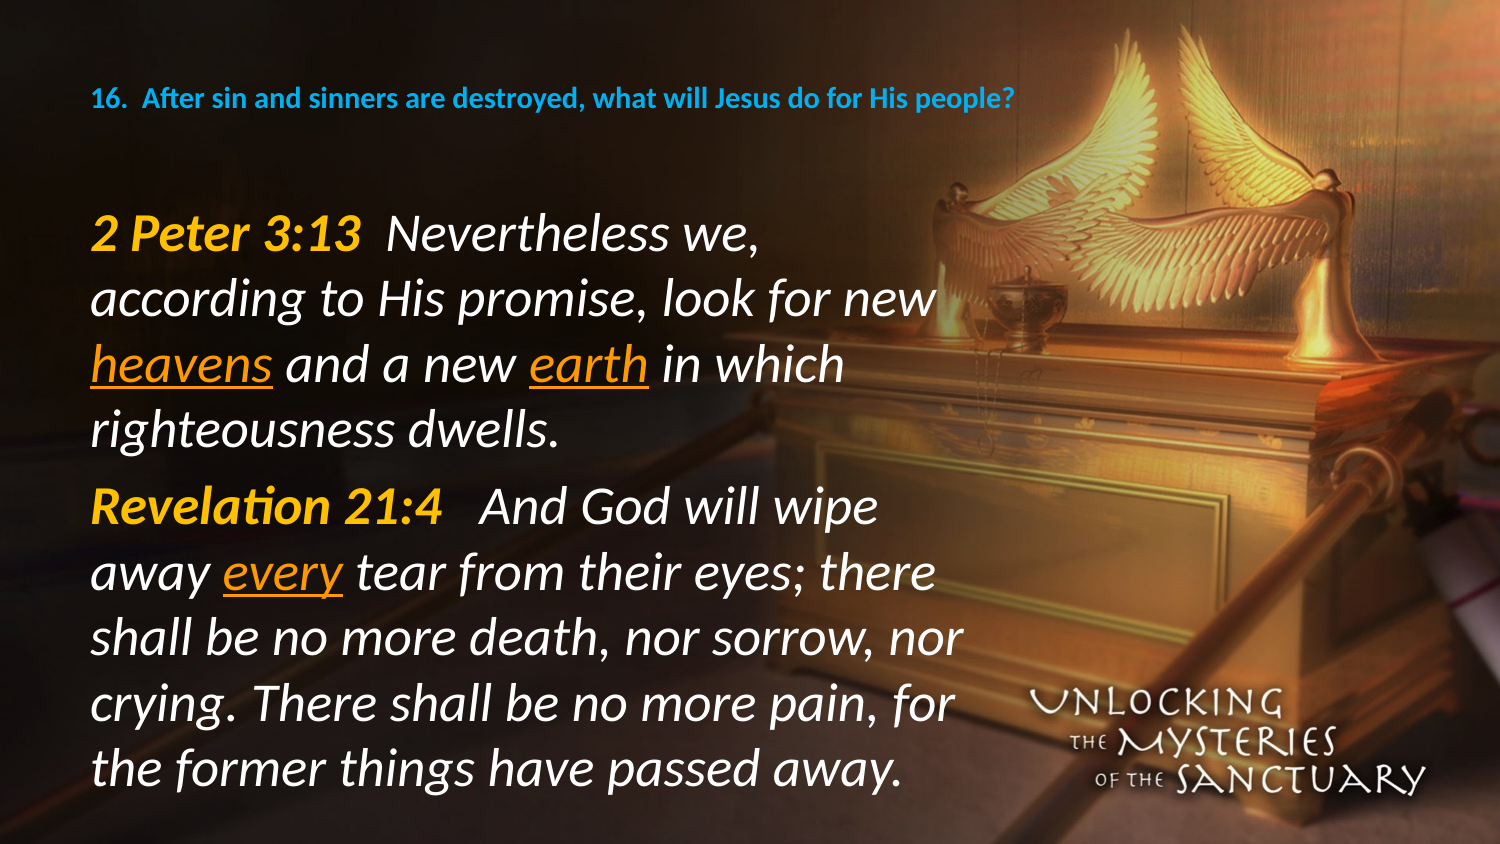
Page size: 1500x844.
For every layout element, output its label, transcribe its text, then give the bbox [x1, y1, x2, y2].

title 16. After sin and sinners are destroyed, what will Jesus do for His people? [75, 33, 1425, 175]
list 2 Peter 3:13 Nevertheless we, according to His promise, look for new heavens and a new earth in which righteousness dwells. Revelation 21:4 And God will wipe away every tear from their eyes; there shall be no more death, nor sorrow, nor crying. There shall be no more pain, for the former things have passed away. [75, 188, 983, 844]
picture [0, 0, 1500, 844]
